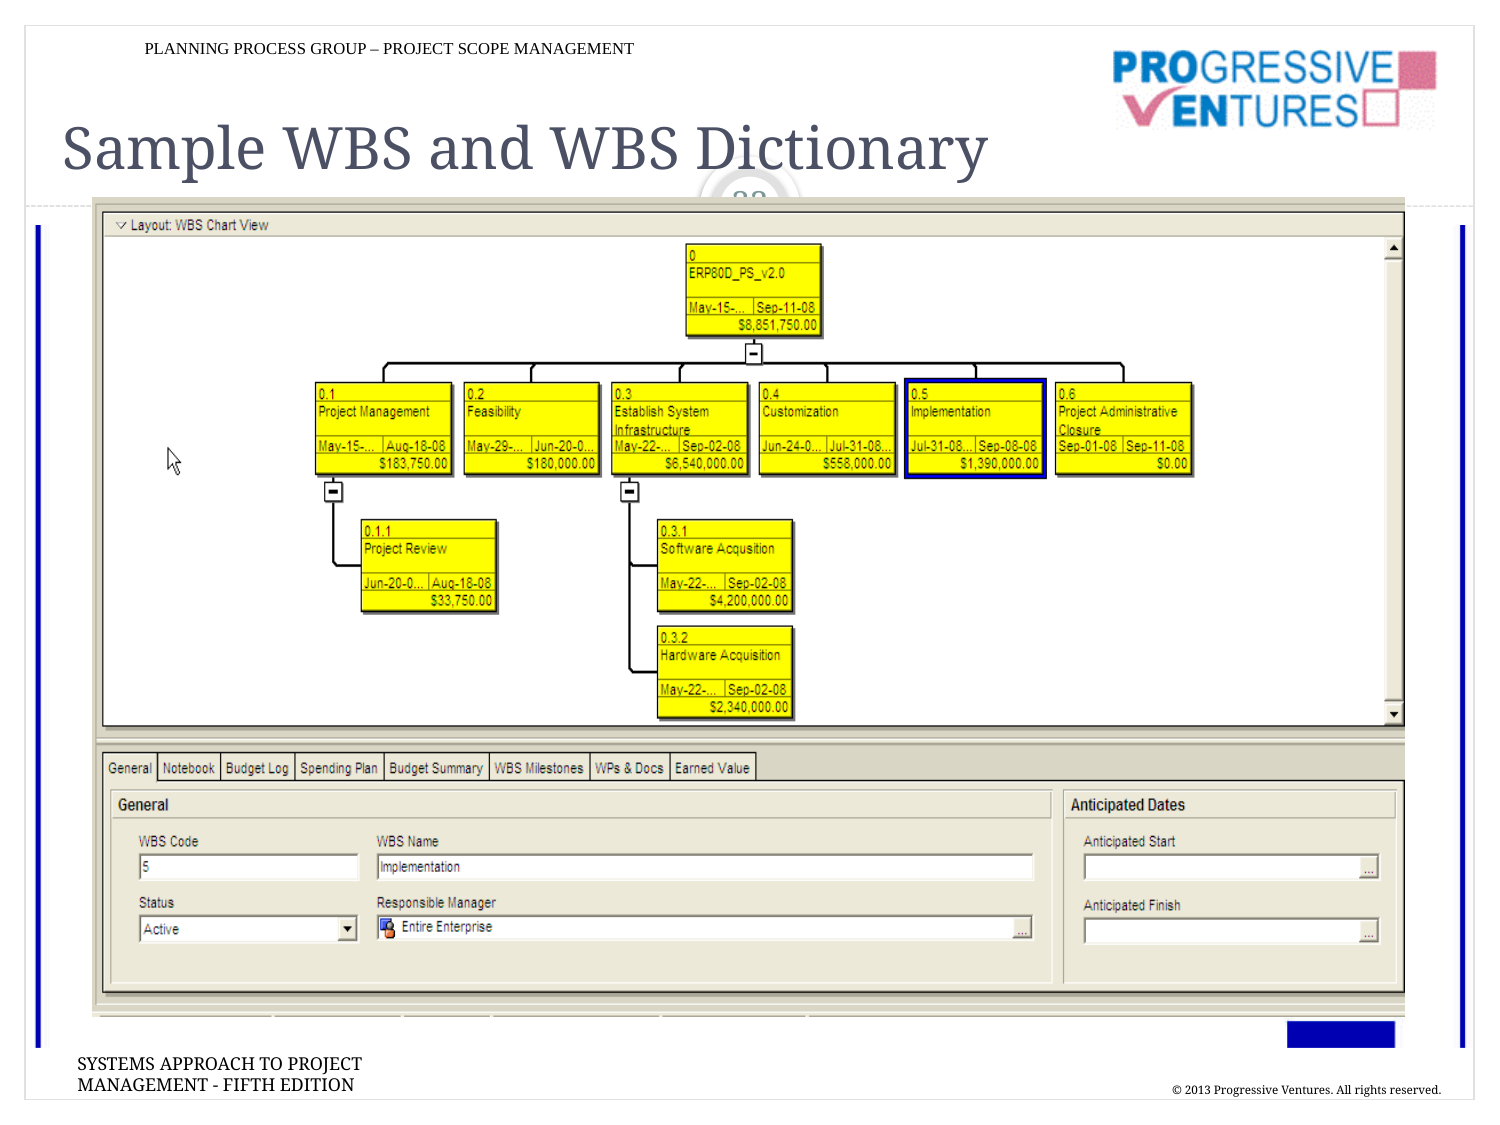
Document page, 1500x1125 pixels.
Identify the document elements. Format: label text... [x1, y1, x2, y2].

picture [26, 197, 1473, 1047]
text_box Sample WBS and WBS Dictionary [62, 84, 1463, 209]
picture [1112, 49, 1439, 84]
list Systems Approach to Project Management - Fifth Edition [62, 1055, 513, 1094]
list Planning Process Group – Project Scope Management [116, 29, 664, 68]
list © 2013 Progressive Ventures. All rights reserved. [1156, 1075, 1483, 1114]
